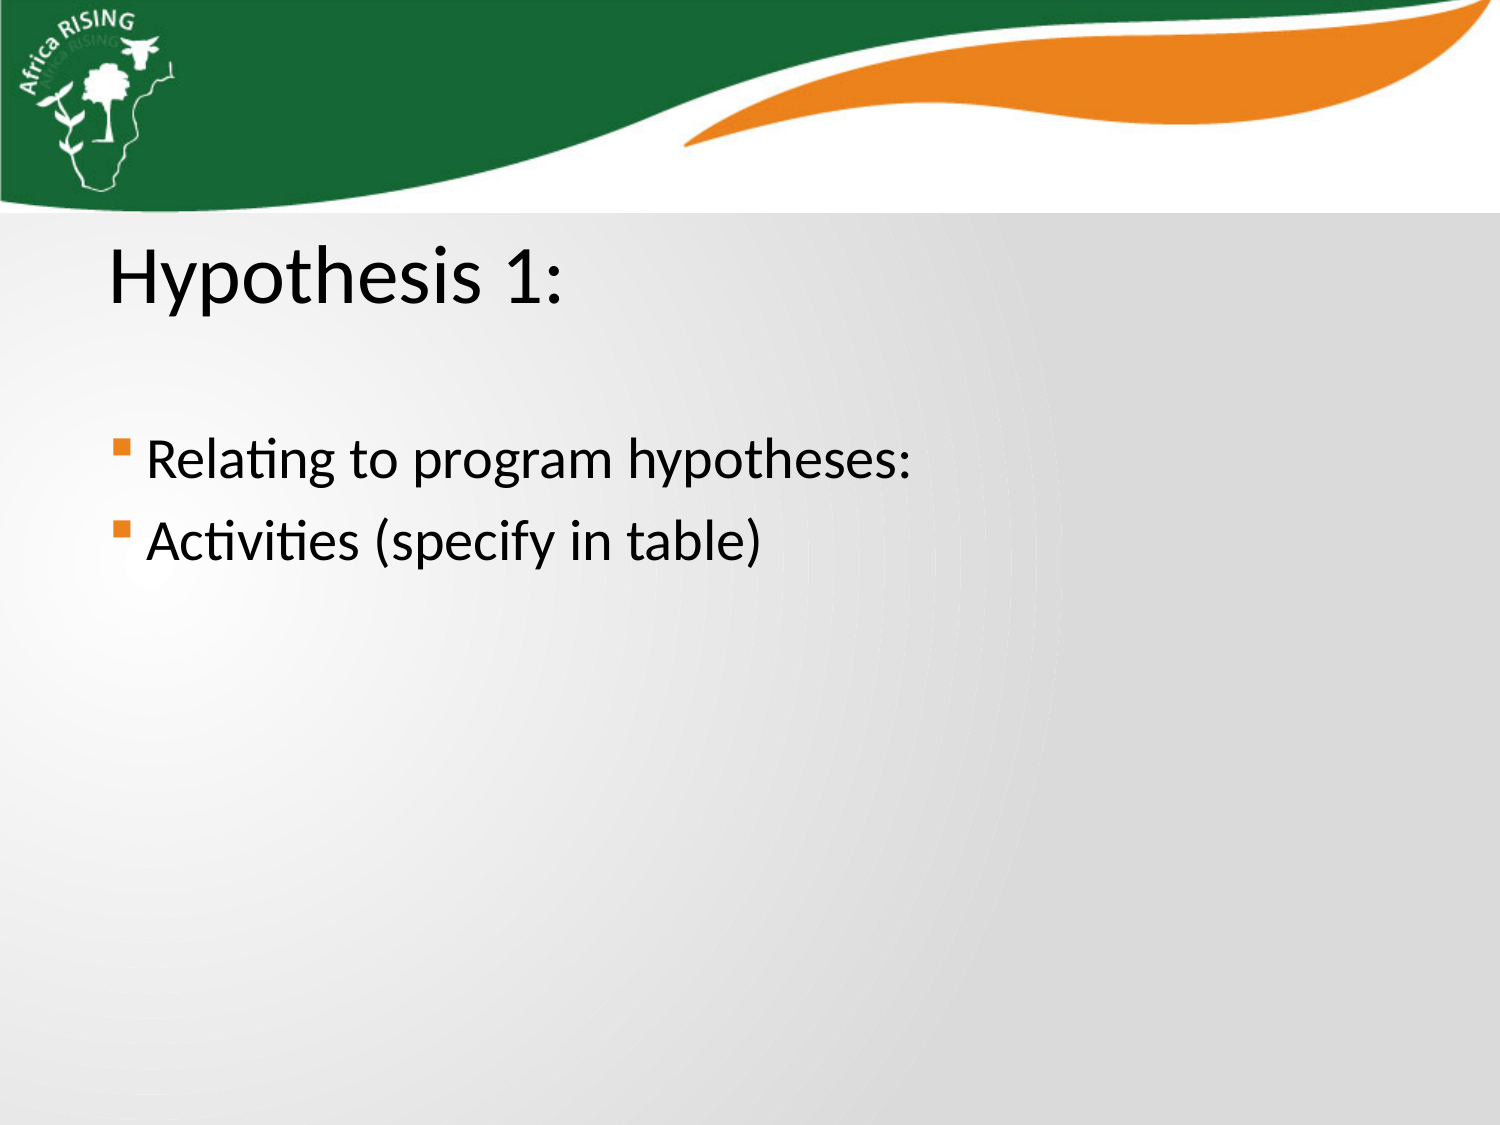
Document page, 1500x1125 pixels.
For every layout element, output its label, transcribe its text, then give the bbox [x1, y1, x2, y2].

picture [0, 0, 1500, 213]
list Hypothesis 1: [75, 212, 1325, 400]
list Relating to program hypotheses: Activities (specify in table) [75, 412, 1350, 1075]
